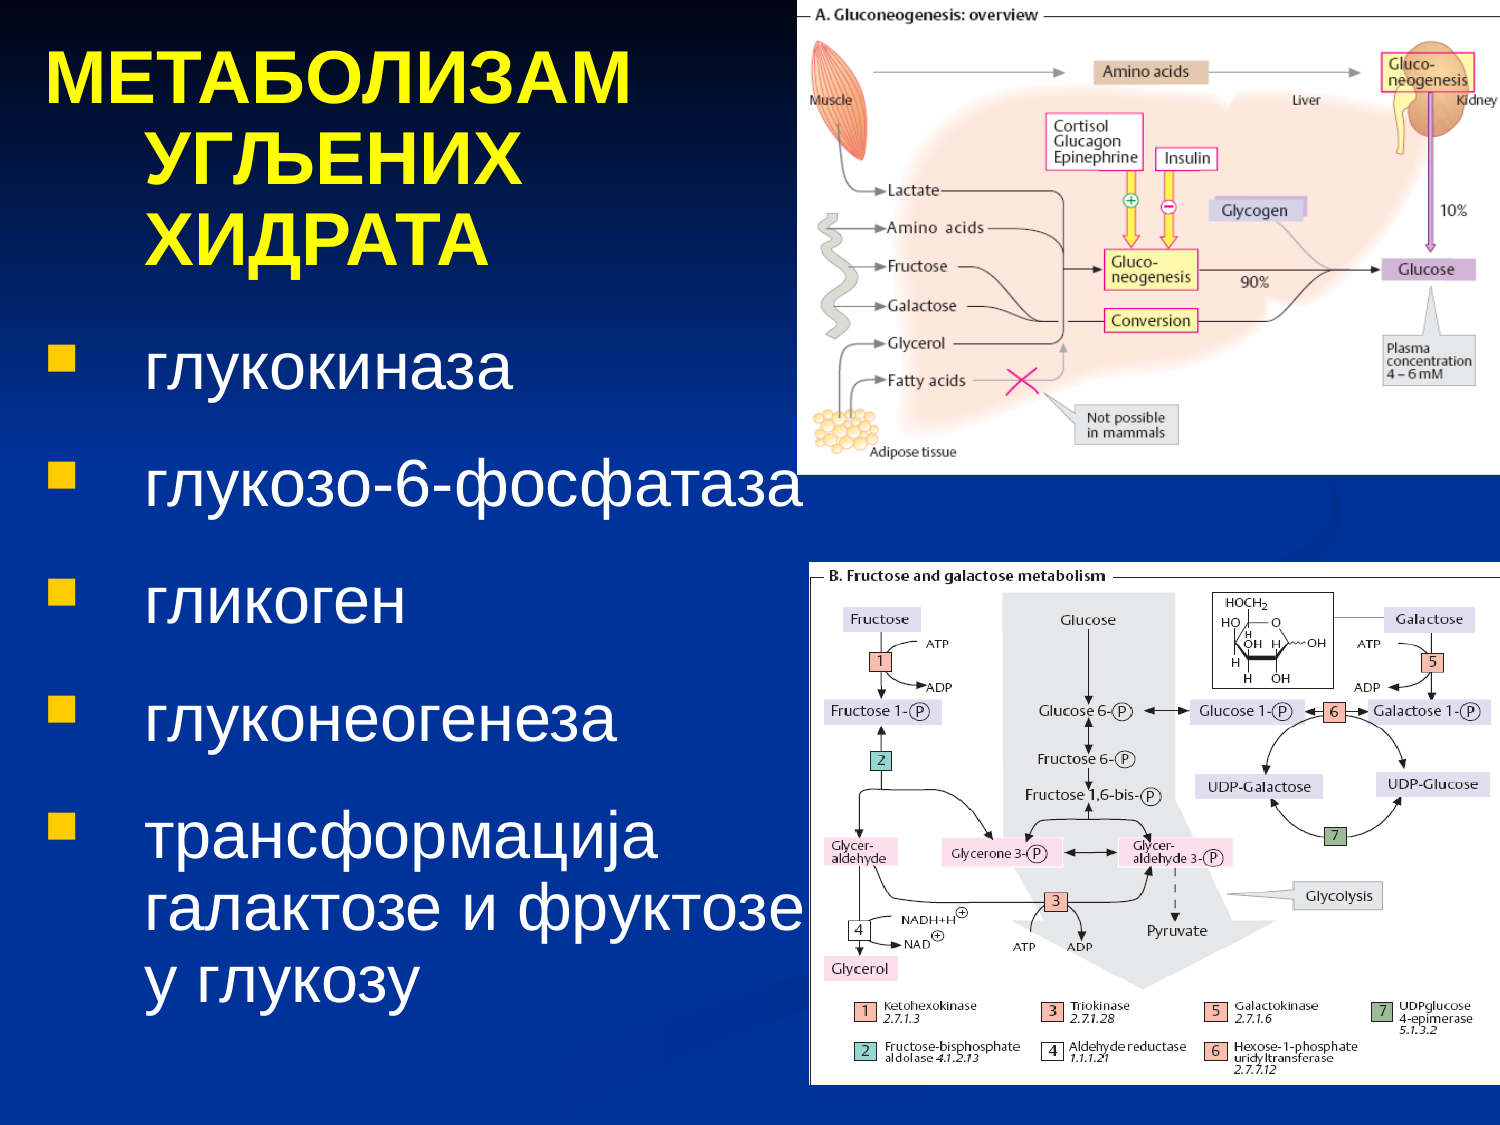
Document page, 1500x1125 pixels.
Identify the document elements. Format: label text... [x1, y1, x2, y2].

picture [808, 562, 1500, 1086]
picture [796, 0, 1500, 475]
list МЕТАБОЛИЗАМ УГЉЕНИХ ХИДРАТА глукокиназа глукозо-6-фосфатаза гликоген глуконеогенеза трансформација галактозе и фруктозе у глукозу [29, 30, 845, 1048]
